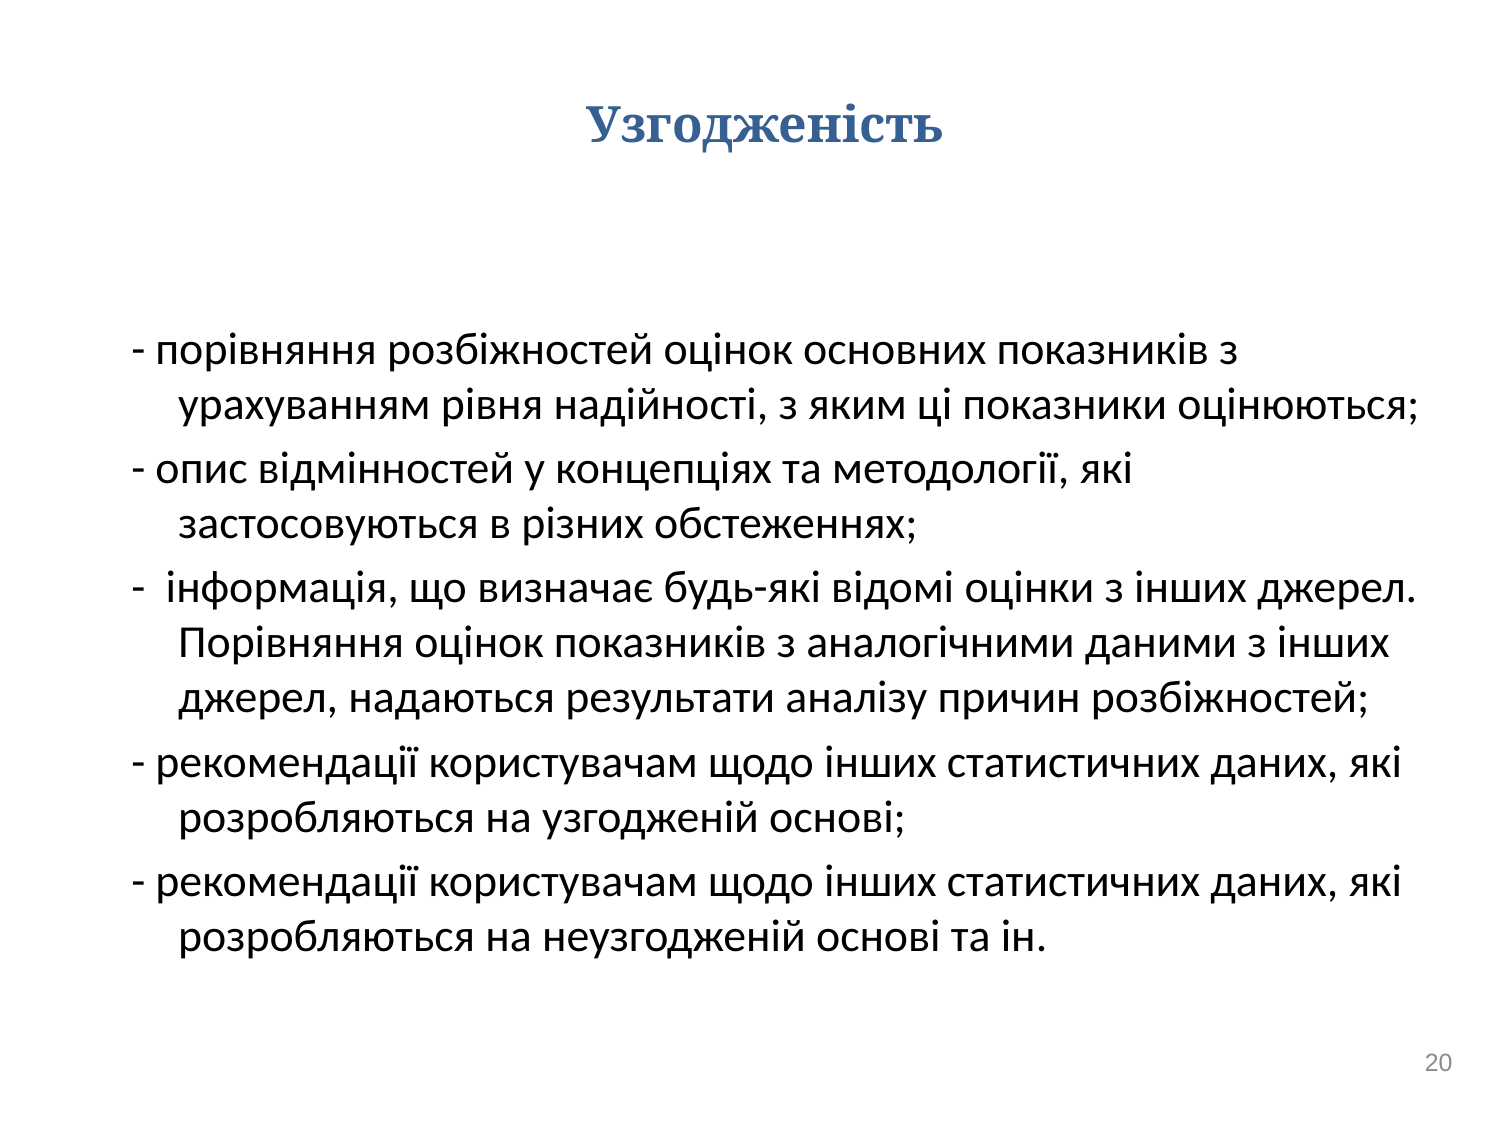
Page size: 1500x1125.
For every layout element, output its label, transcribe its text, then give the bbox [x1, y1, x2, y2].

list - порівняння розбіжностей оцінок основних показників з урахуванням рівня надійності, з яким ці показники оцінюються; - опис відмінностей у концепціях та методології, які застосовуються в різних обстеженнях; - інформація, що визначає будь-які відомі оцінки з інших джерел. Порівняння оцінок показників з аналогічними даними з інших джерел, надаються результати аналізу причин розбіжностей; - рекомендації користувачам щодо інших статистичних даних, які розробляються на узгодженій основі; - рекомендації користувачам щодо інших статистичних даних, які розробляються на неузгодженій основі та ін. [41, 311, 1459, 1043]
slide_number 20 [1155, 1024, 1468, 1100]
title Узгодженість [147, 42, 1384, 204]
